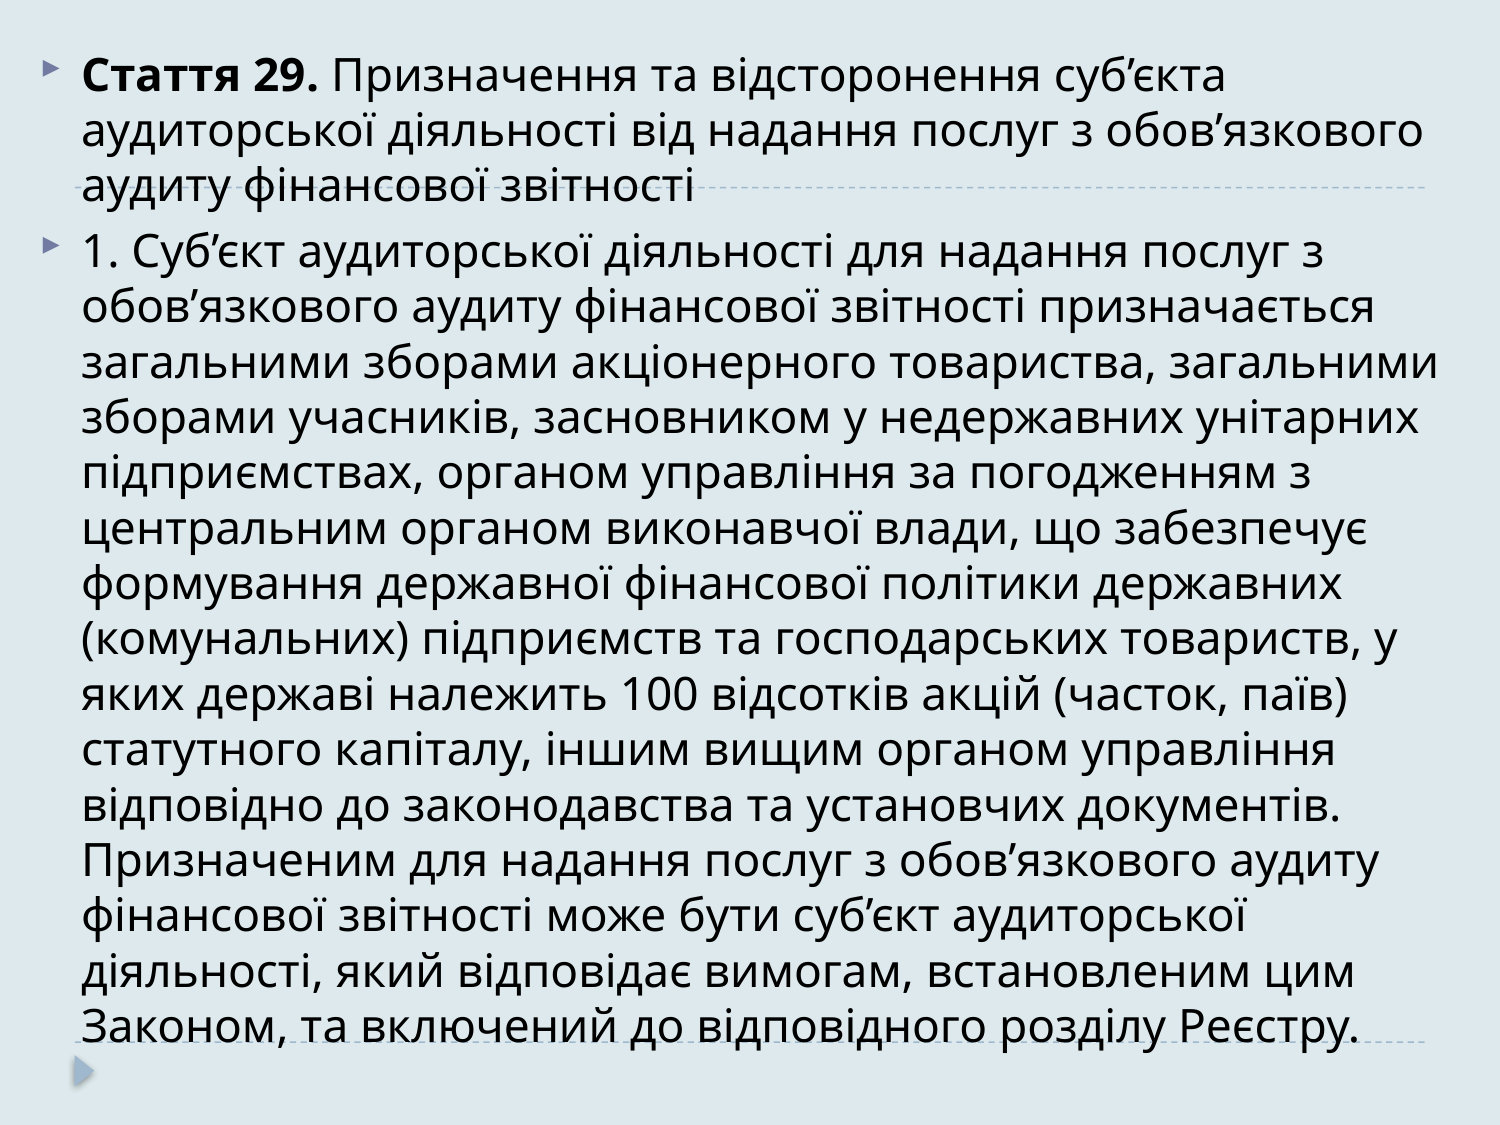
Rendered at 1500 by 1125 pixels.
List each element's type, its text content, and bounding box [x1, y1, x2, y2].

list Стаття 29. Призначення та відсторонення суб’єкта аудиторської діяльності від надання послуг з обов’язкового аудиту фінансової звітності 1. Суб’єкт аудиторської діяльності для надання послуг з обов’язкового аудиту фінансової звітності призначається загальними зборами акціонерного товариства, загальними зборами учасників, засновником у недержавних унітарних підприємствах, органом управління за погодженням з центральним органом виконавчої влади, що забезпечує формування державної фінансової політики державних (комунальних) підприємств та господарських товариств, у яких державі належить 100 відсотків акцій (часток, паїв) статутного капіталу, іншим вищим органом управління відповідно до законодавства та установчих документів. Призначеним для надання послуг з обов’язкового аудиту фінансової звітності може бути суб’єкт аудиторської діяльності, який відповідає вимогам, встановленим цим Законом, та включений до відповідного розділу Реєстру. [24, 37, 1463, 1088]
